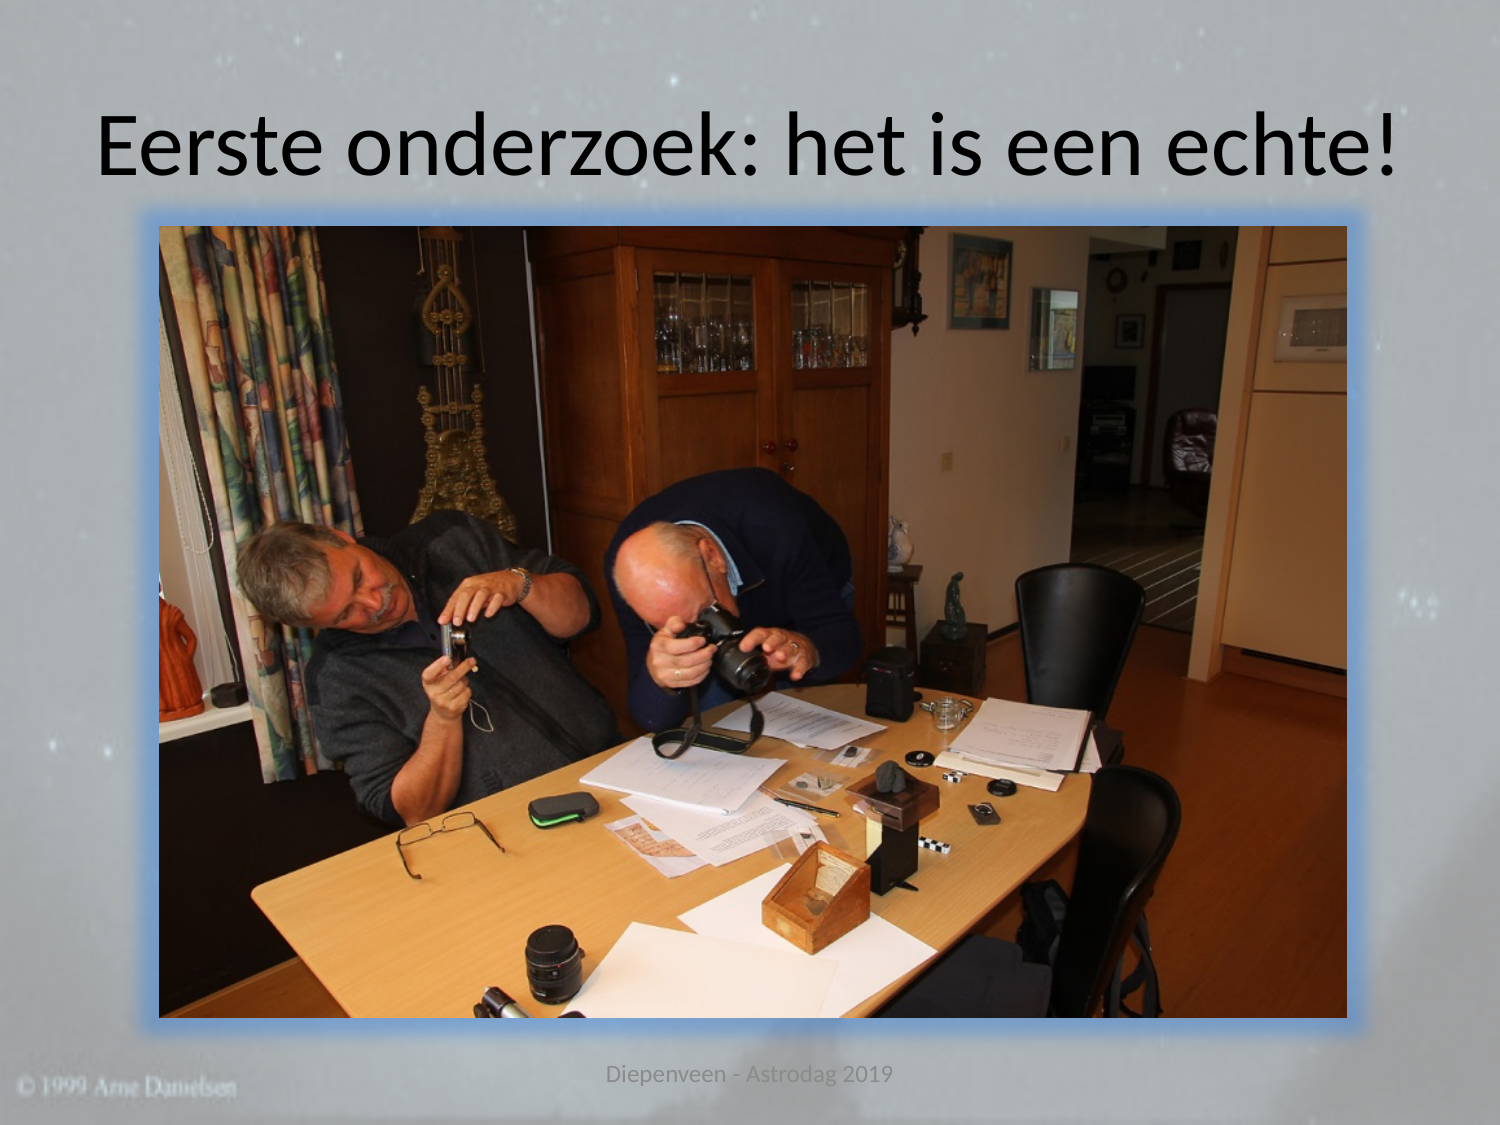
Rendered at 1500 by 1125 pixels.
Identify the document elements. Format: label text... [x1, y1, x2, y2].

footer Diepenveen - Astrodag 2019 [512, 1042, 988, 1103]
picture [159, 226, 1347, 1019]
title Eerste onderzoek: het is een echte! [75, 45, 1425, 233]
